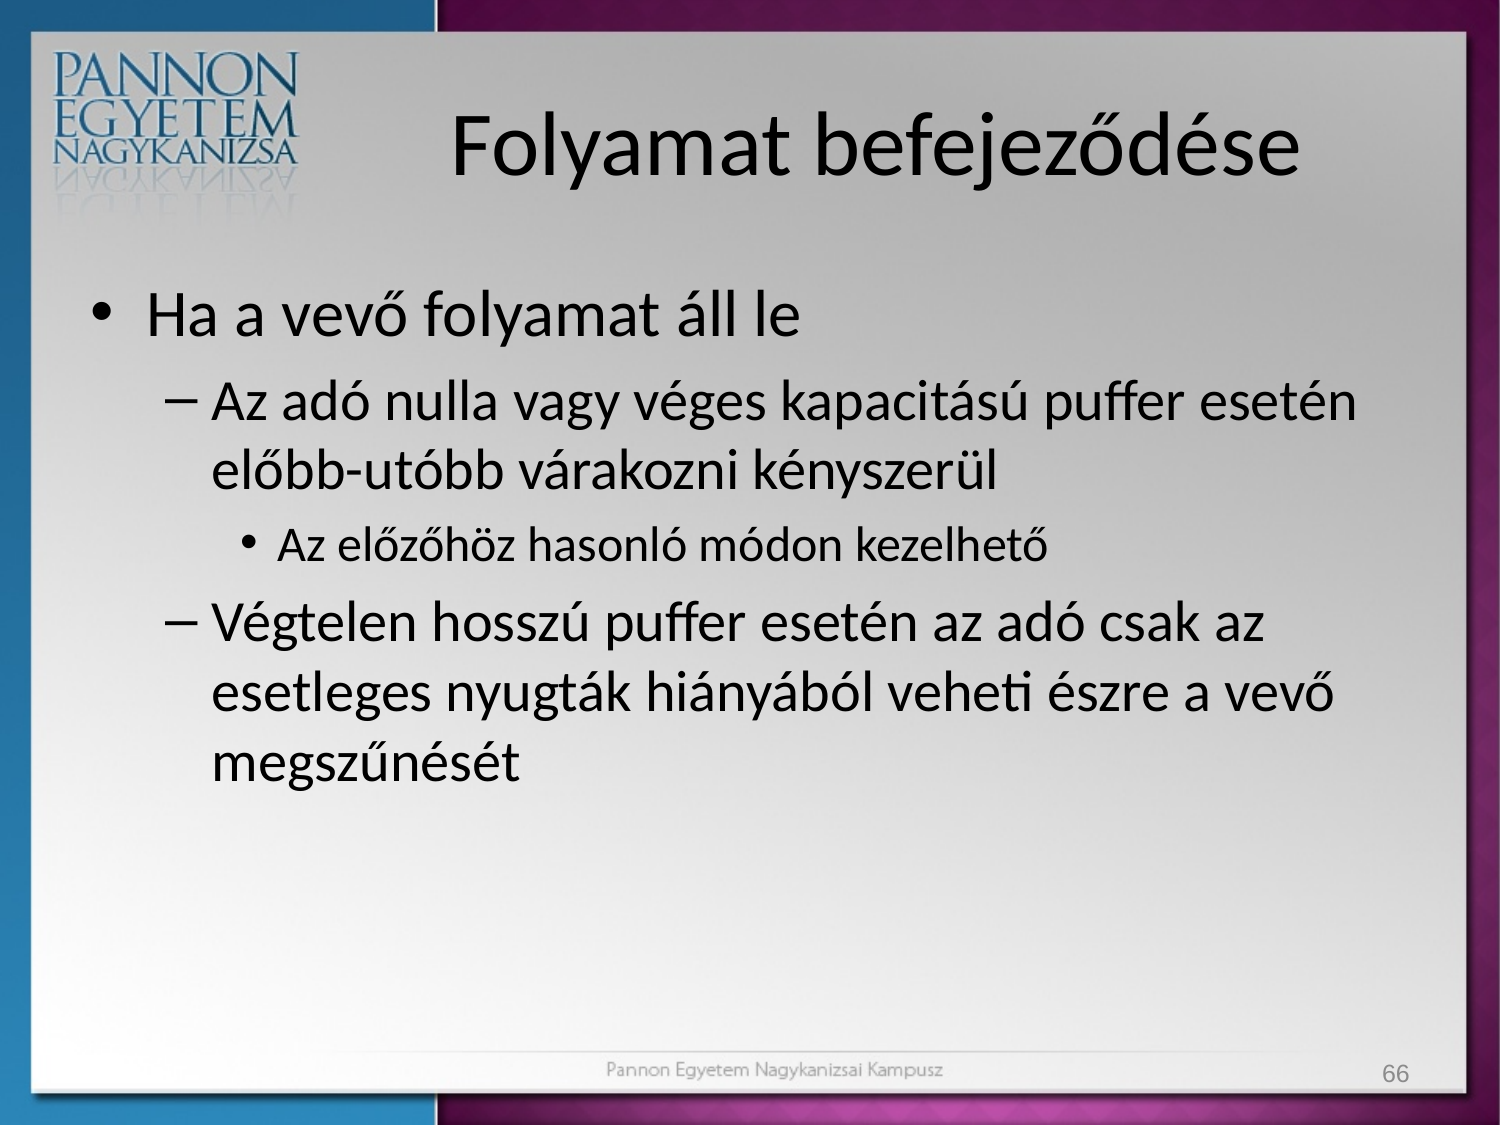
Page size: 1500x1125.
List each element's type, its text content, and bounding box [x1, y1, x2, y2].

list Ha a vevő folyamat áll le Az adó nulla vagy véges kapacitású puffer esetén előbb-utóbb várakozni kényszerül Az előzőhöz hasonló módon kezelhető Végtelen hosszú puffer esetén az adó csak az esetleges nyugták hiányából veheti észre a vevő megszűnését [75, 262, 1425, 1038]
slide_number 66 [1074, 1042, 1425, 1103]
picture [0, 0, 1500, 1125]
title Folyamat befejeződése [328, 45, 1425, 233]
